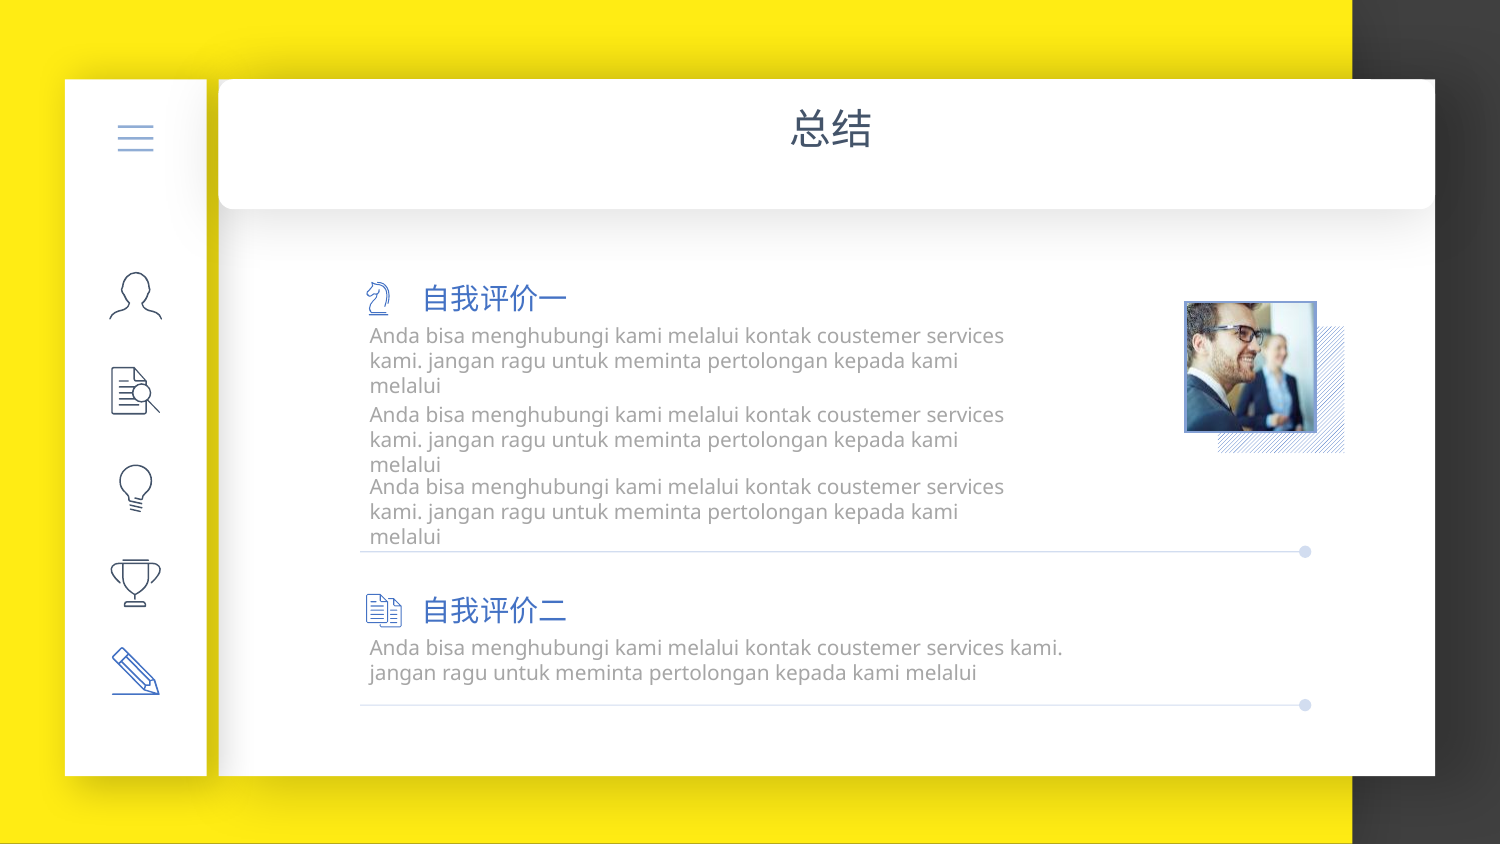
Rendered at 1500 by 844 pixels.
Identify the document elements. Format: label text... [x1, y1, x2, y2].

text_box [109, 271, 162, 320]
text_box Anda bisa menghubungi kami melalui kontak coustemer services kami. jangan ragu untuk meminta pertolongan kepada kami melalui [354, 627, 1093, 693]
text_box 自我评价二 [406, 585, 585, 627]
text_box [1217, 325, 1345, 454]
picture [1186, 303, 1314, 431]
text_box 总结 [775, 95, 891, 151]
text_box [111, 647, 160, 695]
text_box Anda bisa menghubungi kami melalui kontak coustemer services kami. jangan ragu untuk meminta pertolongan kepada kami melalui [354, 315, 1022, 393]
text_box 自我评价一 [406, 273, 585, 315]
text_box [119, 464, 153, 513]
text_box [111, 366, 161, 415]
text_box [365, 281, 390, 316]
text_box Anda bisa menghubungi kami melalui kontak coustemer services kami. jangan ragu untuk meminta pertolongan kepada kami melalui [354, 393, 1022, 466]
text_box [366, 593, 402, 628]
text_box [110, 559, 162, 608]
text_box Anda bisa menghubungi kami melalui kontak coustemer services kami. jangan ragu untuk meminta pertolongan kepada kami melalui [354, 466, 1022, 557]
